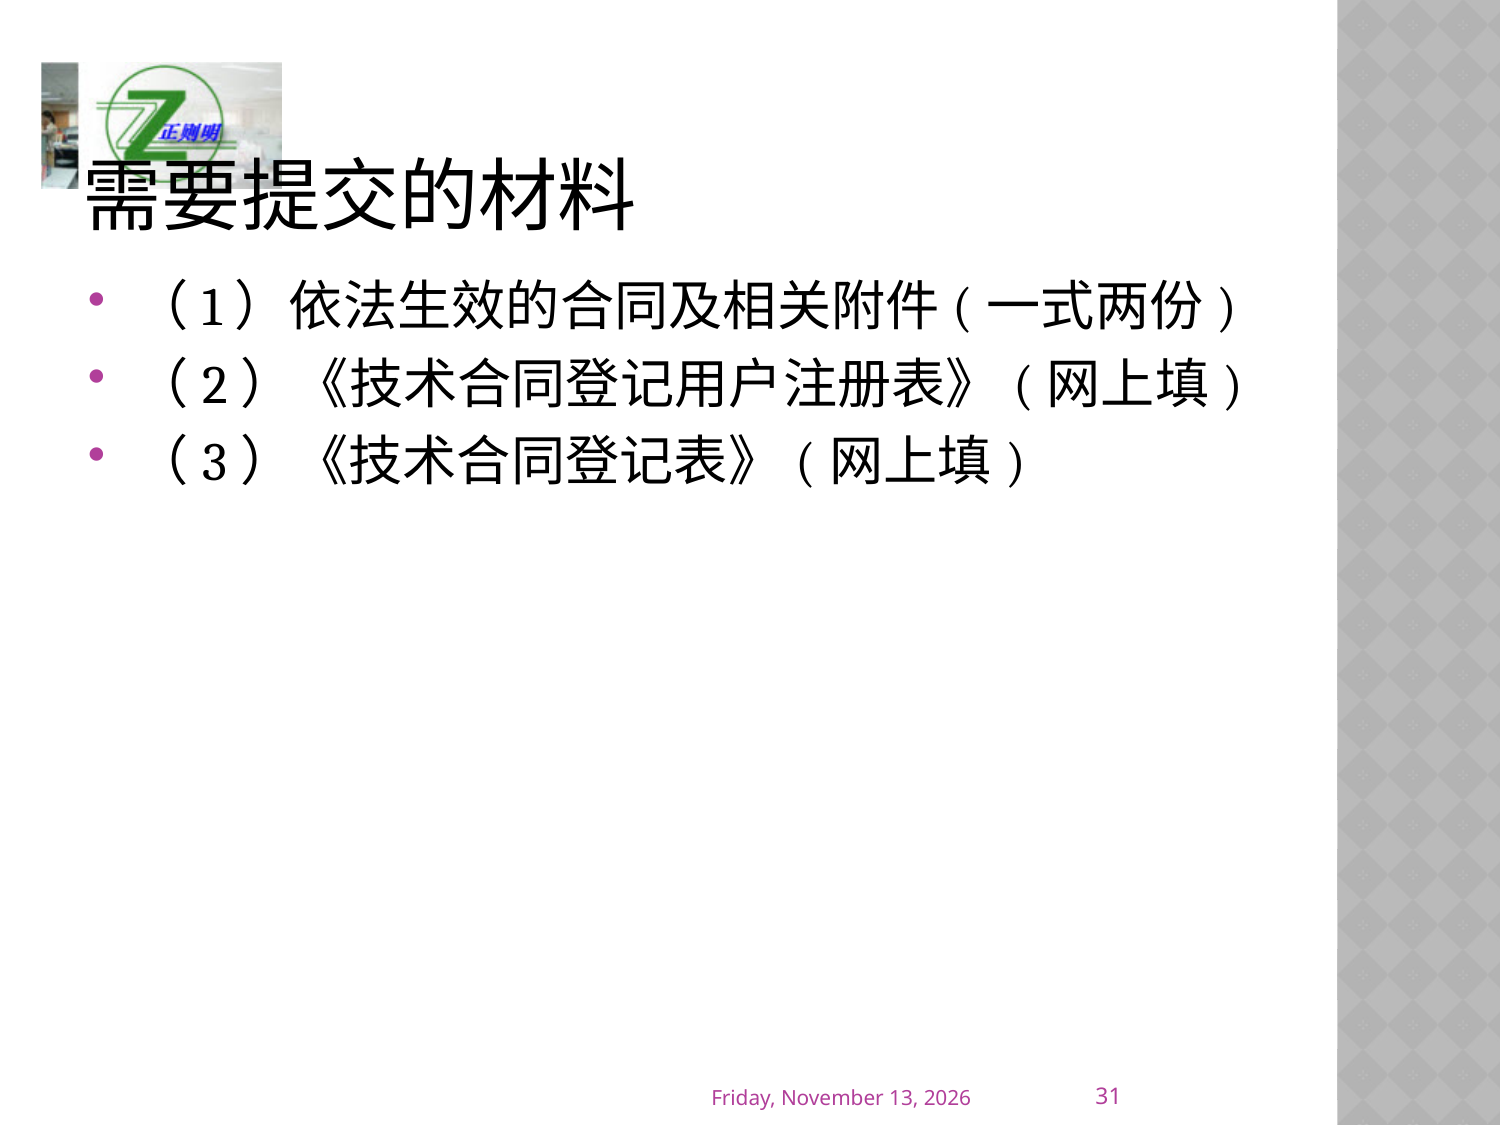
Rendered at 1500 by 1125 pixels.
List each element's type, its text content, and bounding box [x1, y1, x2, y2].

title 需要提交的材料 [75, 52, 1263, 240]
slide_number 31 [1025, 1075, 1122, 1113]
picture [41, 62, 75, 189]
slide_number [696, 1075, 1025, 1113]
list （1）依法生效的合同及相关附件(一式两份) （2）《技术合同登记用户注册表》(网上填) （3）《技术合同登记表》(网上填) [75, 264, 1263, 1059]
